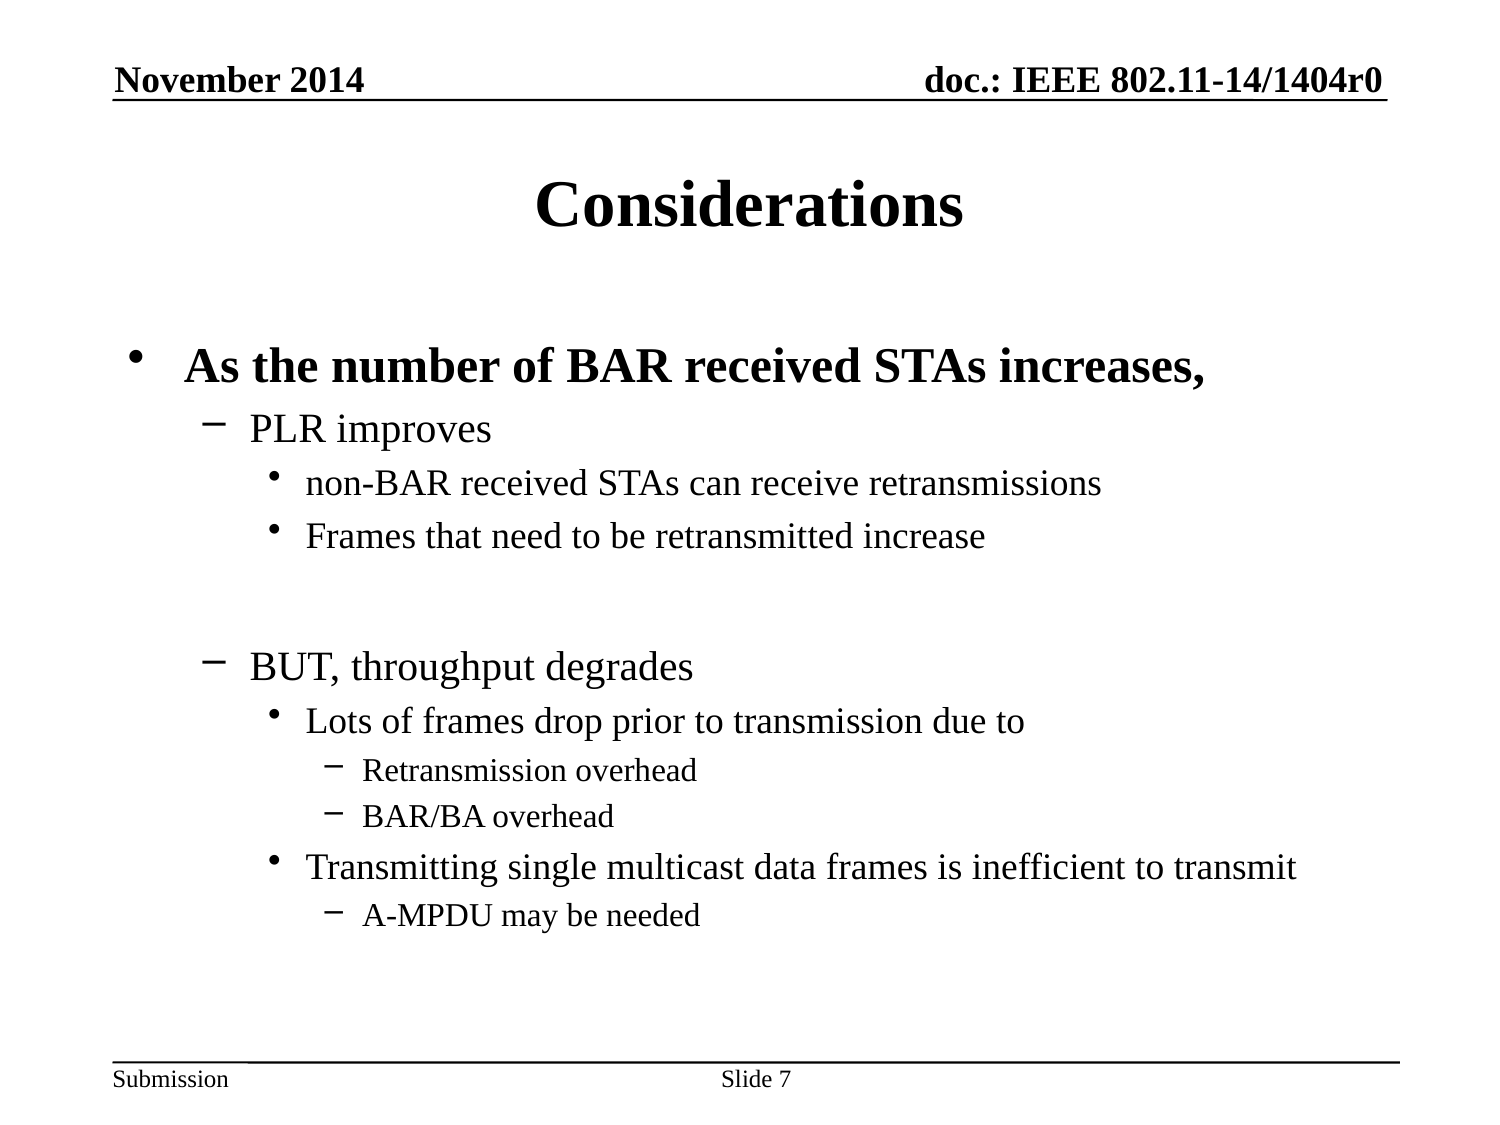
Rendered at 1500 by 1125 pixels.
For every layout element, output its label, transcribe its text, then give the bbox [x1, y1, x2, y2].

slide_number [114, 54, 368, 101]
list As the number of BAR received STAs increases, PLR improves non-BAR received STAs can receive retransmissions Frames that need to be retransmitted increase BUT, throughput degrades Lots of frames drop prior to transmission due to Retransmission overhead BAR/BA overhead Transmitting single multicast data frames is inefficient to transmit A-MPDU may be needed [112, 324, 1388, 1001]
title Considerations [112, 112, 1388, 288]
slide_number Slide 7 [712, 1061, 800, 1093]
